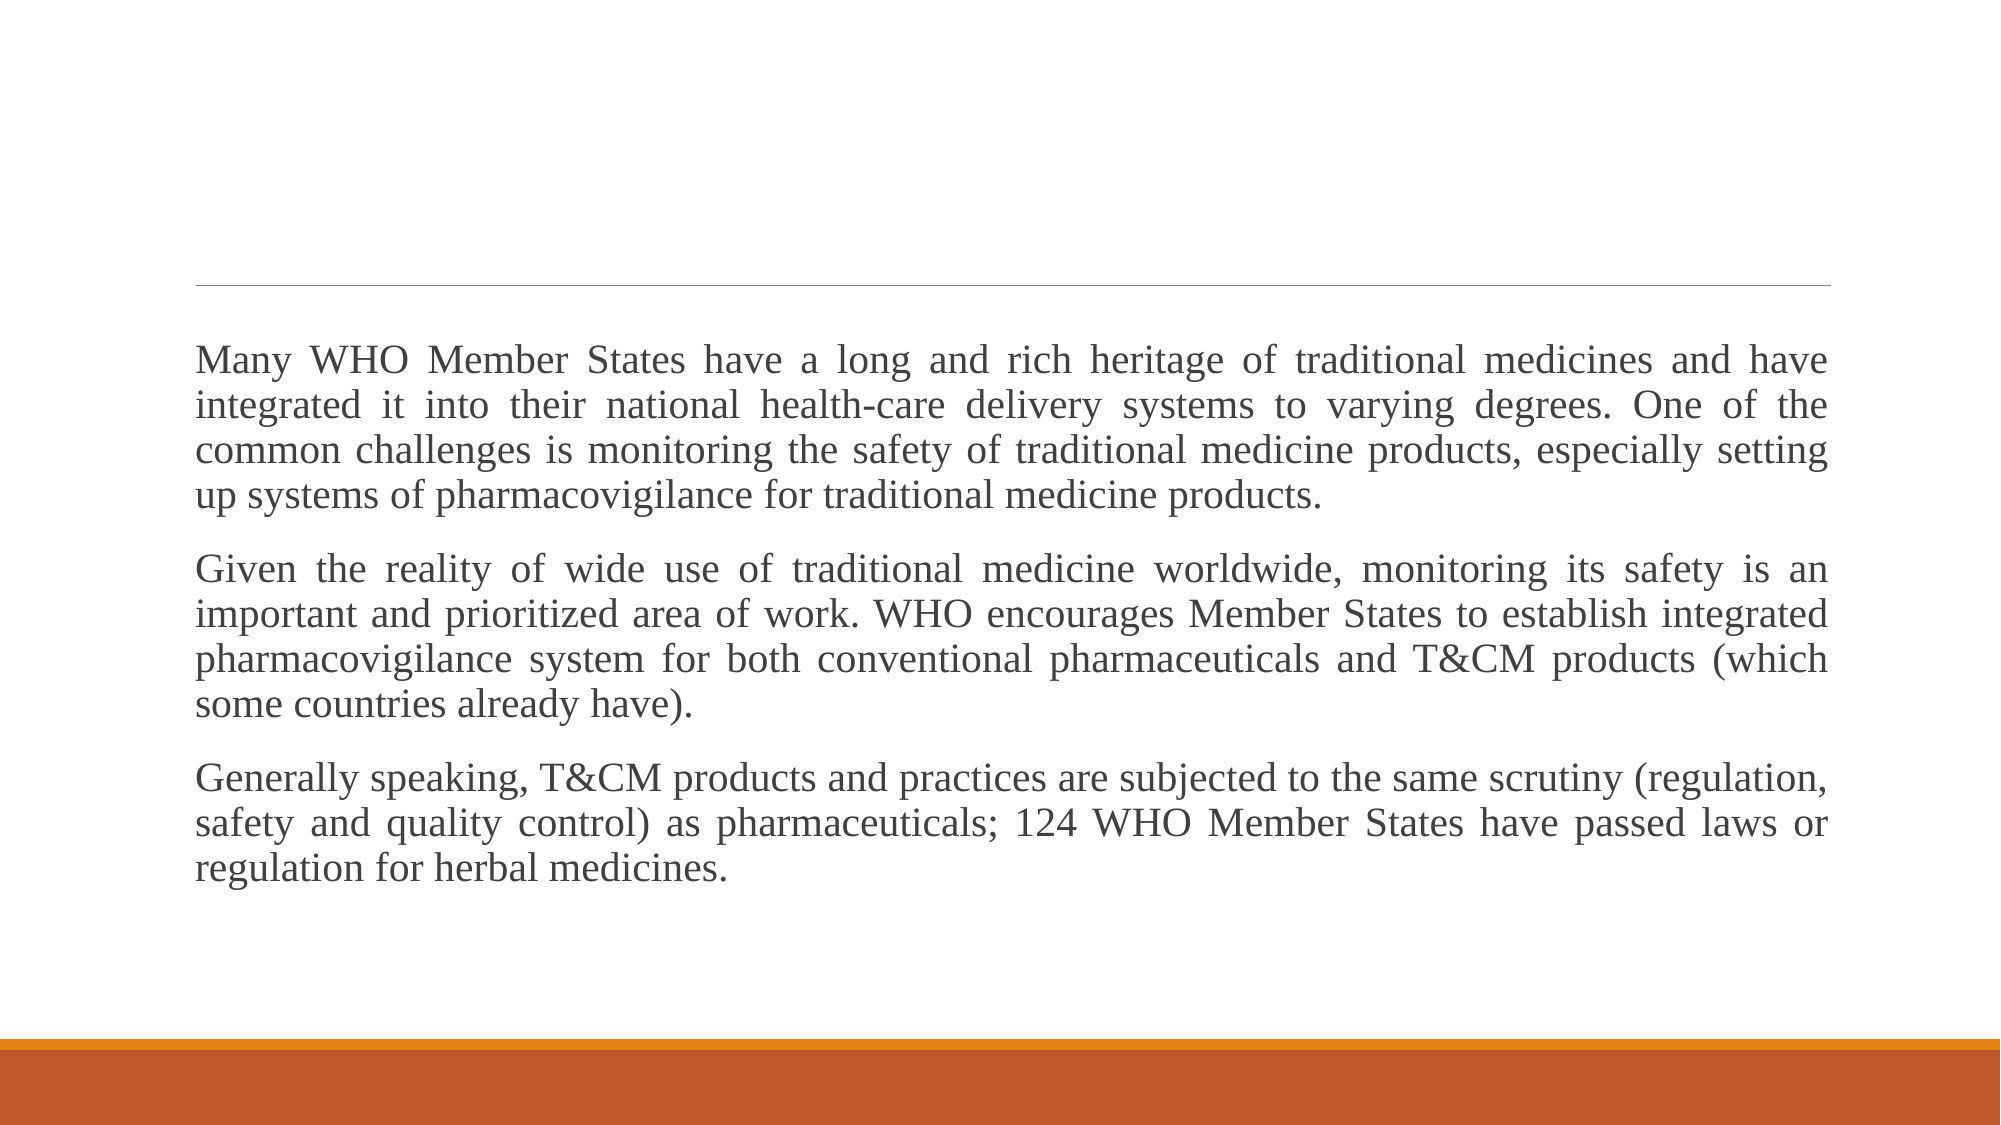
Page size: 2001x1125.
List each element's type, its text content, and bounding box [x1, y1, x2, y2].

list Many WHO Member States have a long and rich heritage of traditional medicines and have integrated it into their national health-care delivery systems to varying degrees. One of the common challenges is monitoring the safety of traditional medicine products, especially setting up systems of pharmacovigilance for traditional medicine products. Given the reality of wide use of traditional medicine worldwide, monitoring its safety is an important and prioritized area of work. WHO encourages Member States to establish integrated pharmacovigilance system for both conventional pharmaceuticals and T&CM products (which some countries already have). Generally speaking, T&CM products and practices are subjected to the same scrutiny (regulation, safety and quality control) as pharmaceuticals; 124 WHO Member States have passed laws or regulation for herbal medicines. [180, 329, 1830, 963]
